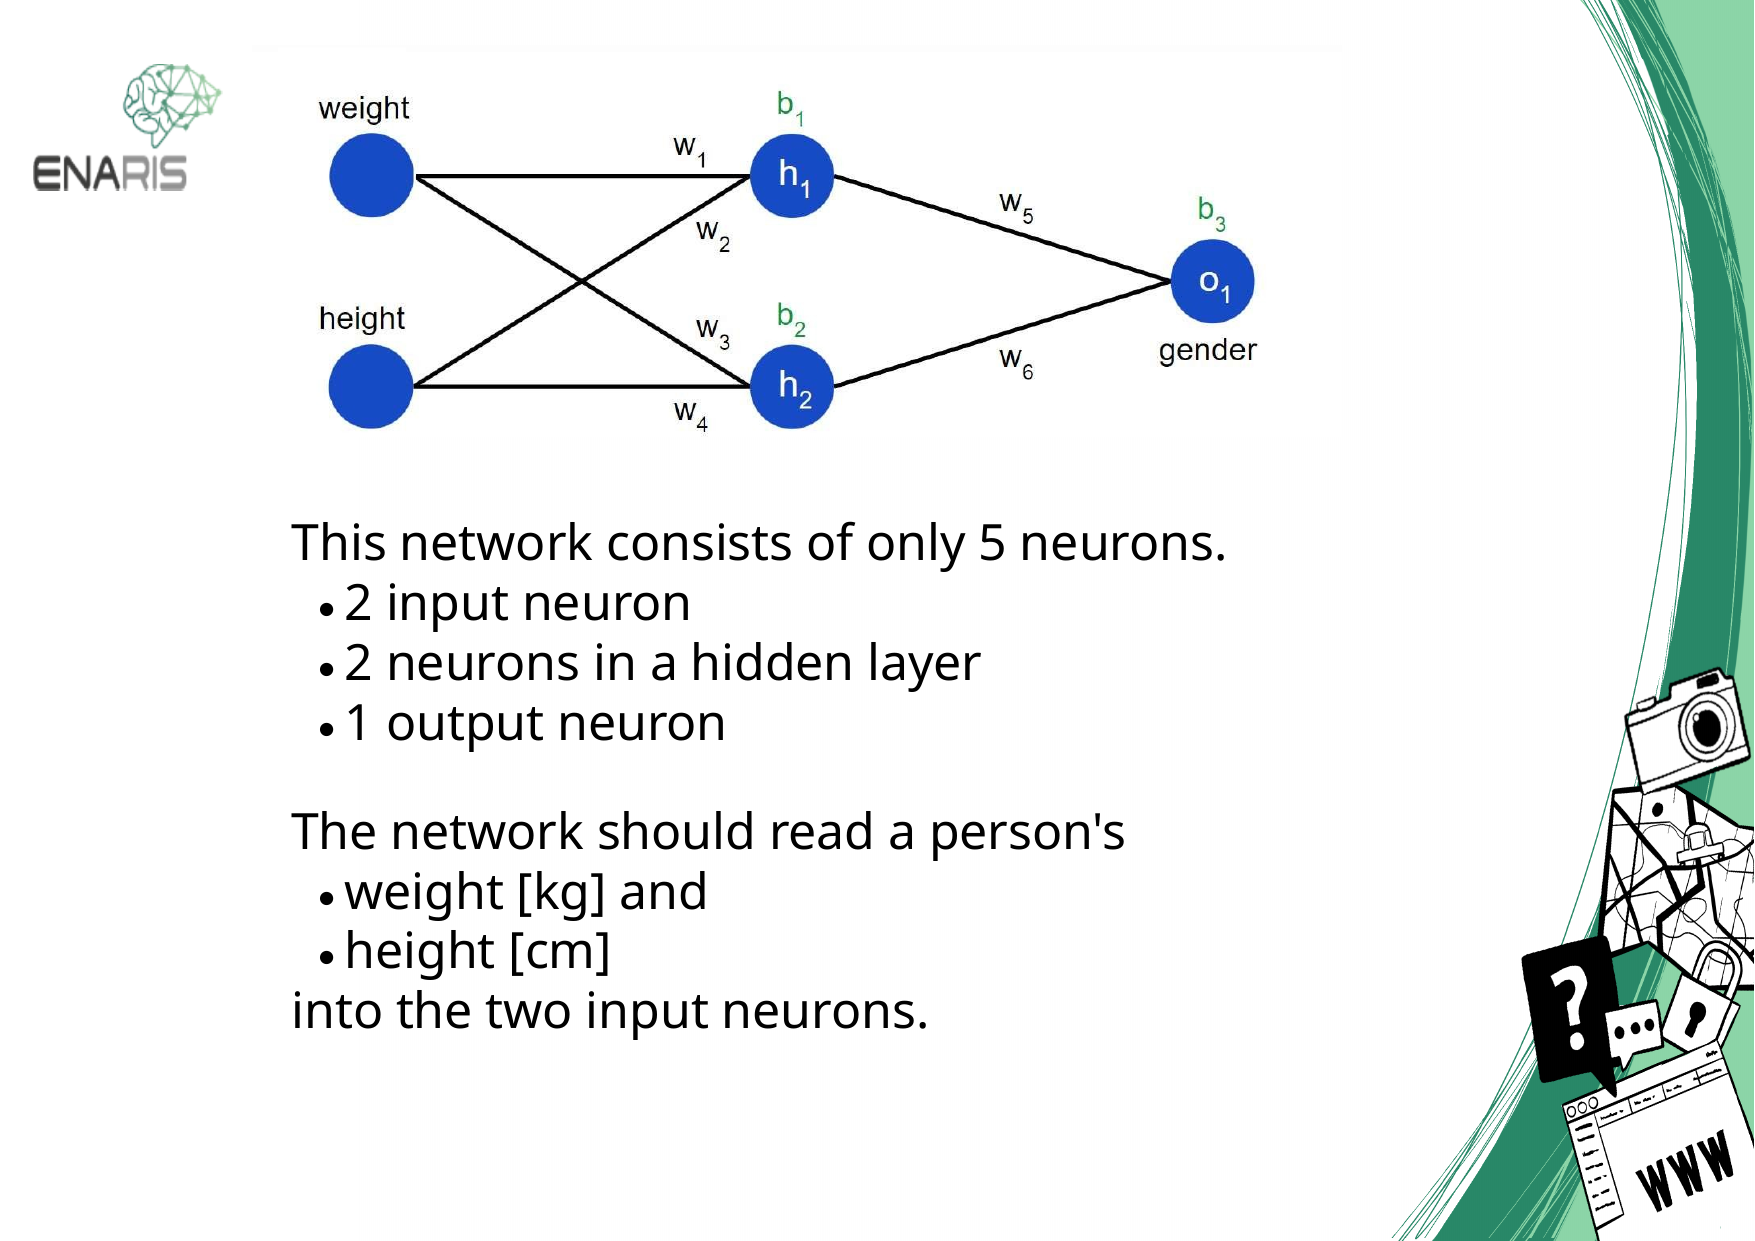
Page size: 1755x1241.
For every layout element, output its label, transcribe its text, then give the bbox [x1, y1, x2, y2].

text_box This network consists of only 5 neurons. • 2 input neuron • 2 neurons in a hidden layer • 1 output neuron The network should read a person's • weight [kg] and • height [cm] into the two input neurons. [289, 507, 1638, 1101]
picture [252, 0, 1754, 1241]
picture [33, 64, 223, 191]
